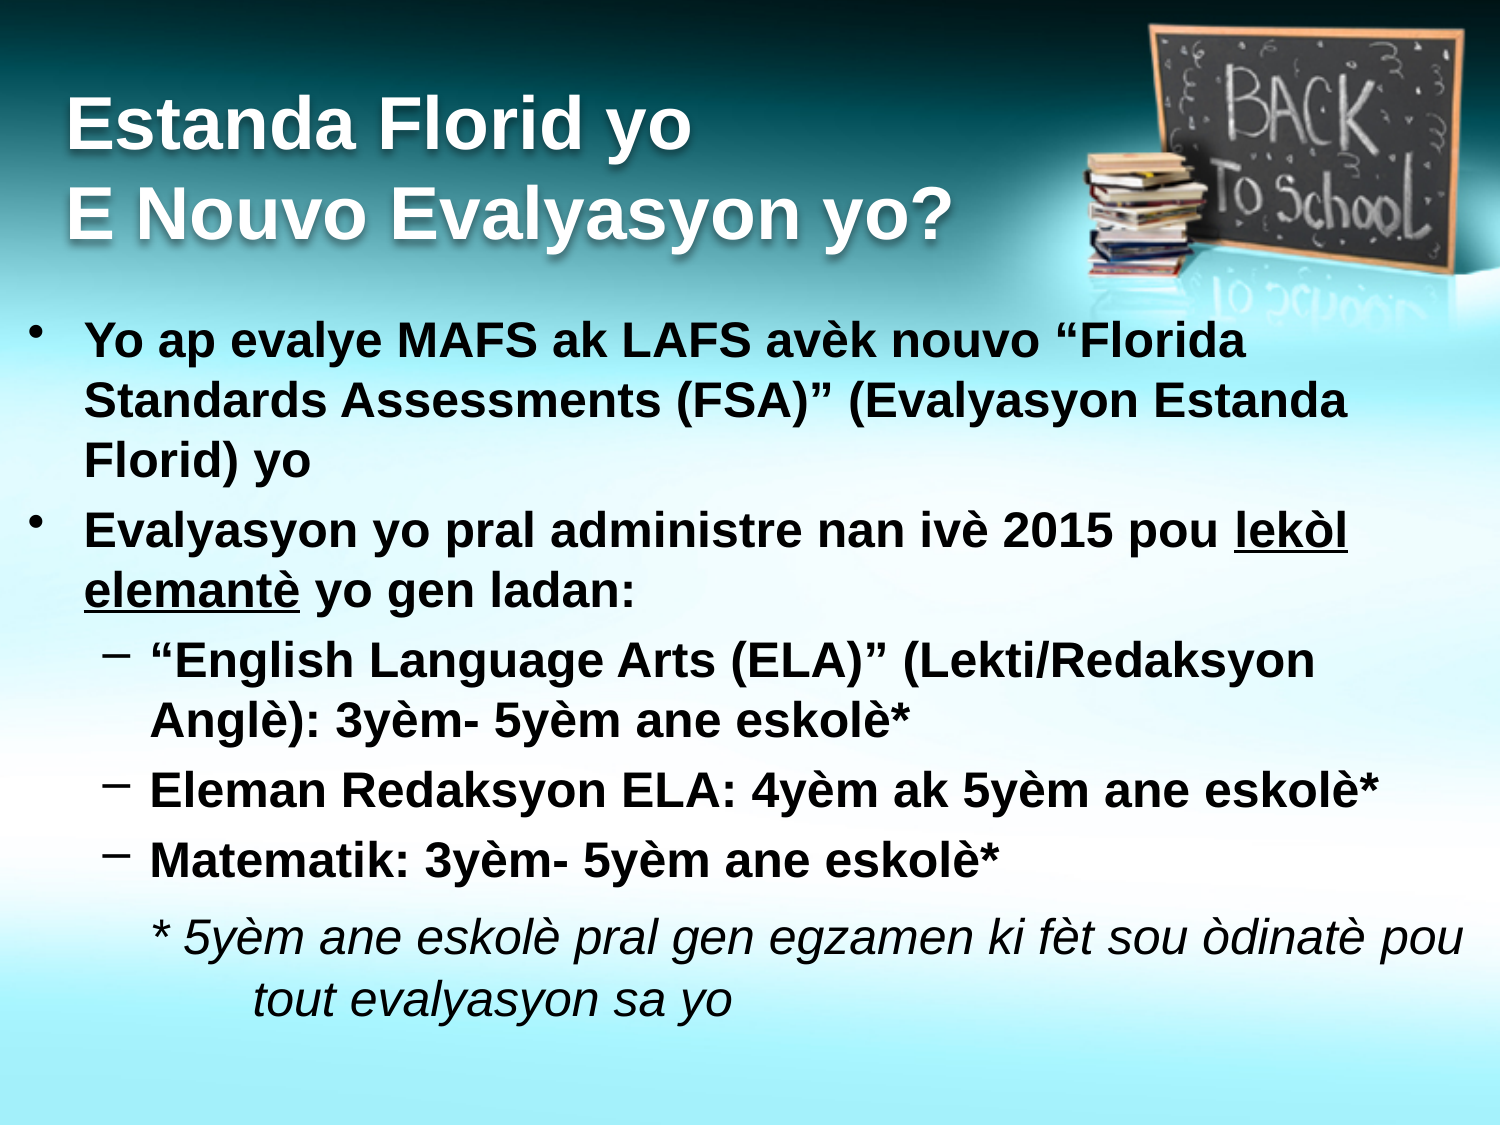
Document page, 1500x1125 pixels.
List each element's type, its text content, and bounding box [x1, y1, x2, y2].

list Yo ap evalye MAFS ak LAFS avèk nouvo “Florida Standards Assessments (FSA)” (Evalyasyon Estanda Florid) yo Evalyasyon yo pral administre nan ivè 2015 pou lekòl elemantè yo gen ladan: “English Language Arts (ELA)” (Lekti/Redaksyon Anglè): 3yèm- 5yèm ane eskolè* Eleman Redaksyon ELA: 4yèm ak 5yèm ane eskolè* Matematik: 3yèm- 5yèm ane eskolè* * 5yèm ane eskolè pral gen egzamen ki fèt sou òdinatè pou tout evalyasyon sa yo [12, 299, 1500, 1125]
title Estanda Florid yo E Nouvo Evalyasyon yo? [50, 37, 1438, 293]
picture [0, 0, 1500, 1125]
